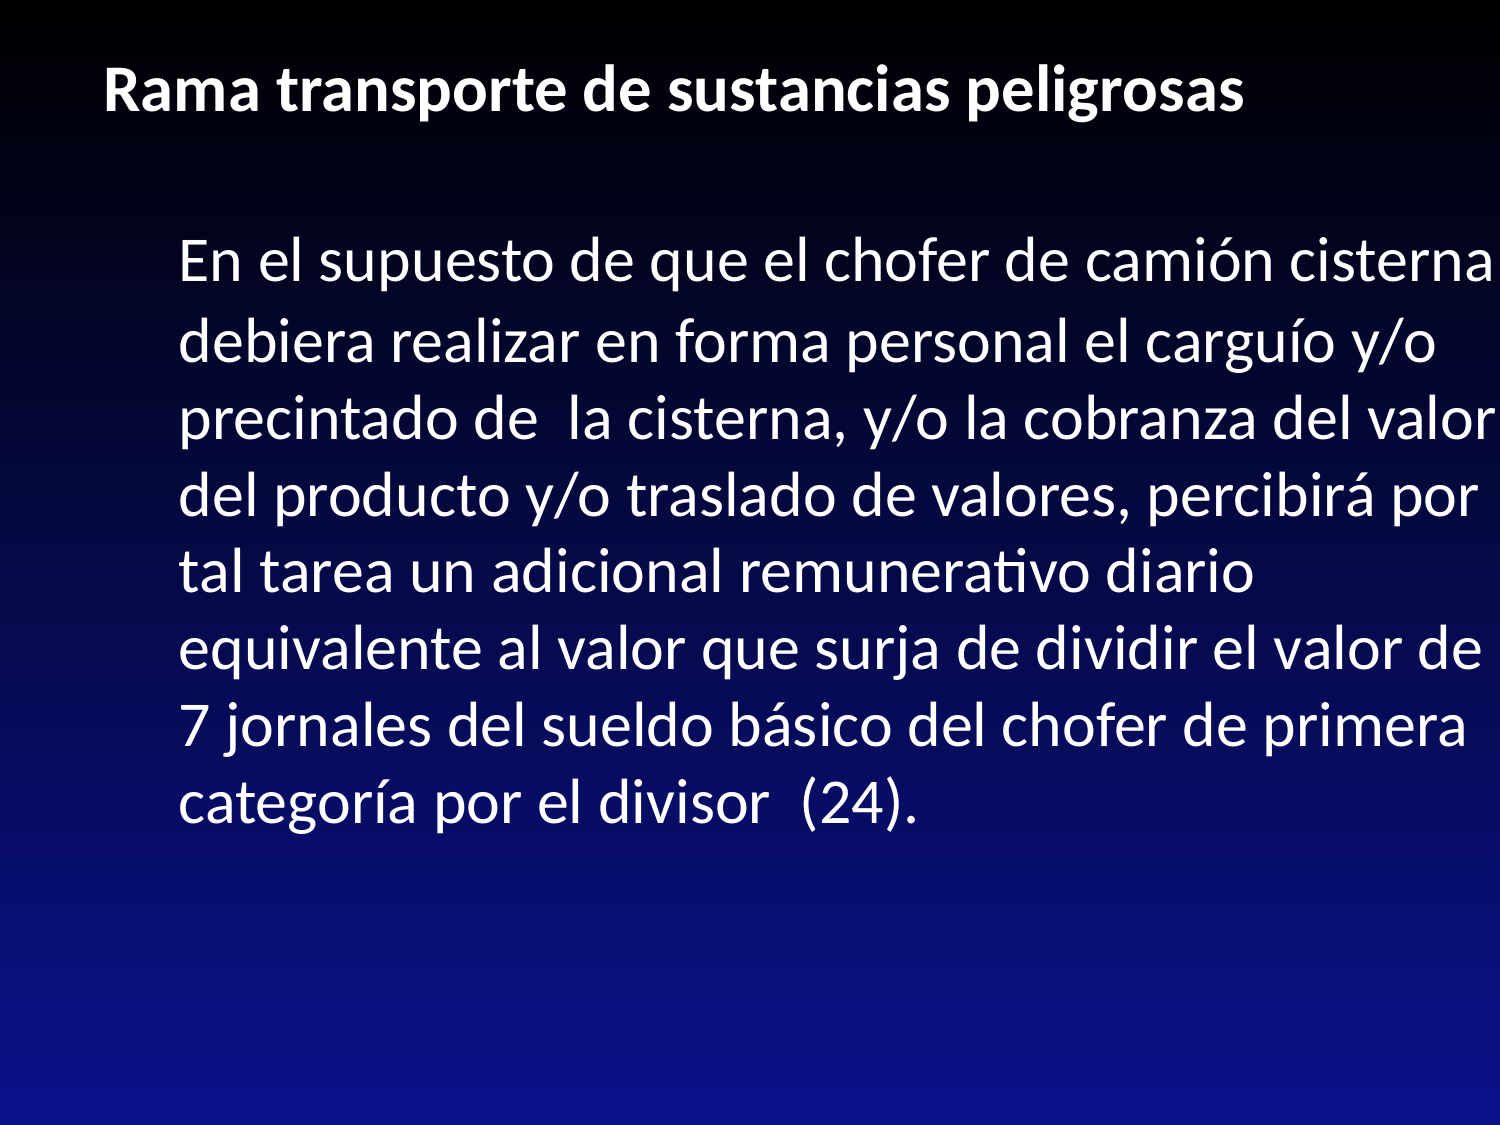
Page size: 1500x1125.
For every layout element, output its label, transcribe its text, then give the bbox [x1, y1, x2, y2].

list En el supuesto de que el chofer de camión cisterna debiera realizar en forma personal el carguío y/o precintado de la cisterna, y/o la cobranza del valor del producto y/o traslado de valores, percibirá por tal tarea un adicional remunerativo diario equivalente al valor que surja de dividir el valor de 7 jornales del sueldo básico del chofer de primera categoría por el divisor (24). [124, 192, 1500, 917]
title Rama transporte de sustancias peligrosas [0, 44, 1351, 233]
